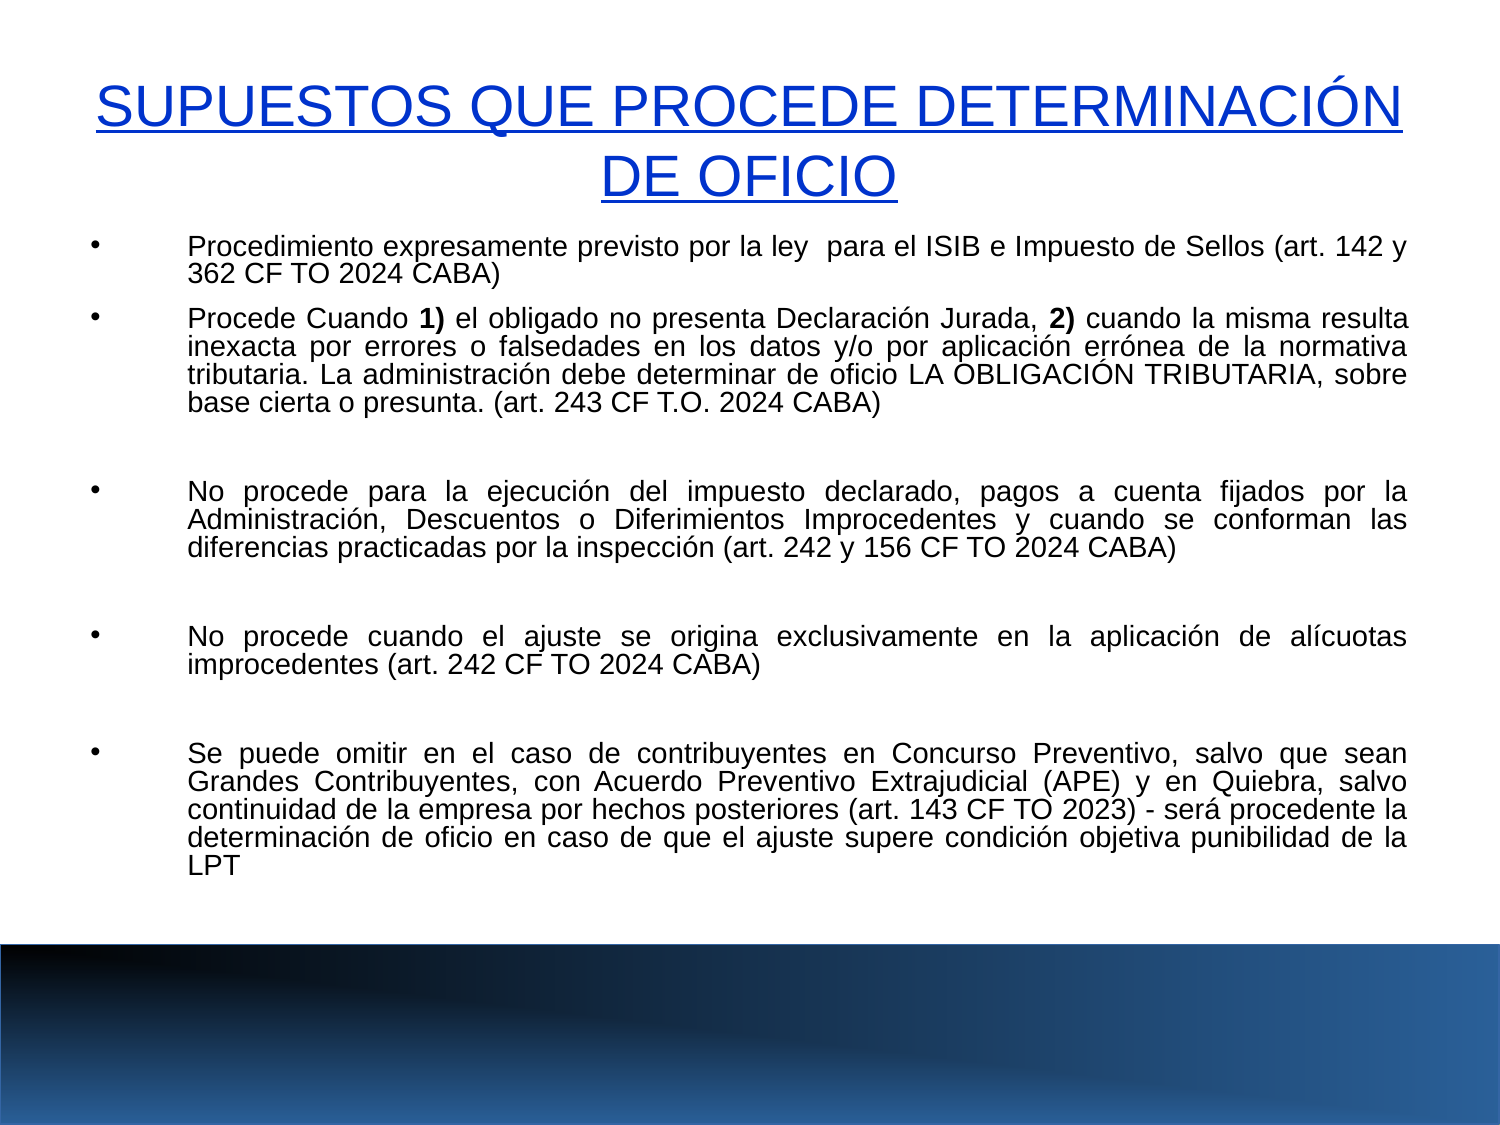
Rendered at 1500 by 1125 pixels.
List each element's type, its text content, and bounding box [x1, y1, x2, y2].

picture [0, 0, 1500, 944]
text_box [0, 944, 1500, 1125]
text_box Procedimiento expresamente previsto por la ley para el ISIB e Impuesto de Sellos (art. 142 y 362 CF TO 2024 CABA) Procede Cuando 1) el obligado no presenta Declaración Jurada, 2) cuando la misma resulta inexacta por errores o falsedades en los datos y/o por aplicación errónea de la normativa tributaria. La administración debe determinar de oficio LA OBLIGACIÓN TRIBUTARIA, sobre base cierta o presunta. (art. 243 CF T.O. 2024 CABA) No procede para la ejecución del impuesto declarado, pagos a cuenta fijados por la Administración, Descuentos o Diferimientos Improcedentes y cuando se conforman las diferencias practicadas por la inspección (art. 242 y 156 CF TO 2024 CABA) No procede cuando el ajuste se origina exclusivamente en la aplicación de alícuotas improcedentes (art. 242 CF TO 2024 CABA) Se puede omitir en el caso de contribuyentes en Concurso Preventivo, salvo que sean Grandes Contribuyentes, con Acuerdo Preventivo Extrajudicial (APE) y en Quiebra, salvo continuidad de la empresa por hechos posteriores (art. 143 CF TO 2023) - será procedente la determinación de oficio en caso de que el ajuste supere condición objetiva punibilidad de la LPT [74, 226, 1425, 940]
text_box SUPUESTOS QUE PROCEDE DETERMINACIÓN DE OFICIO [74, 45, 1425, 226]
